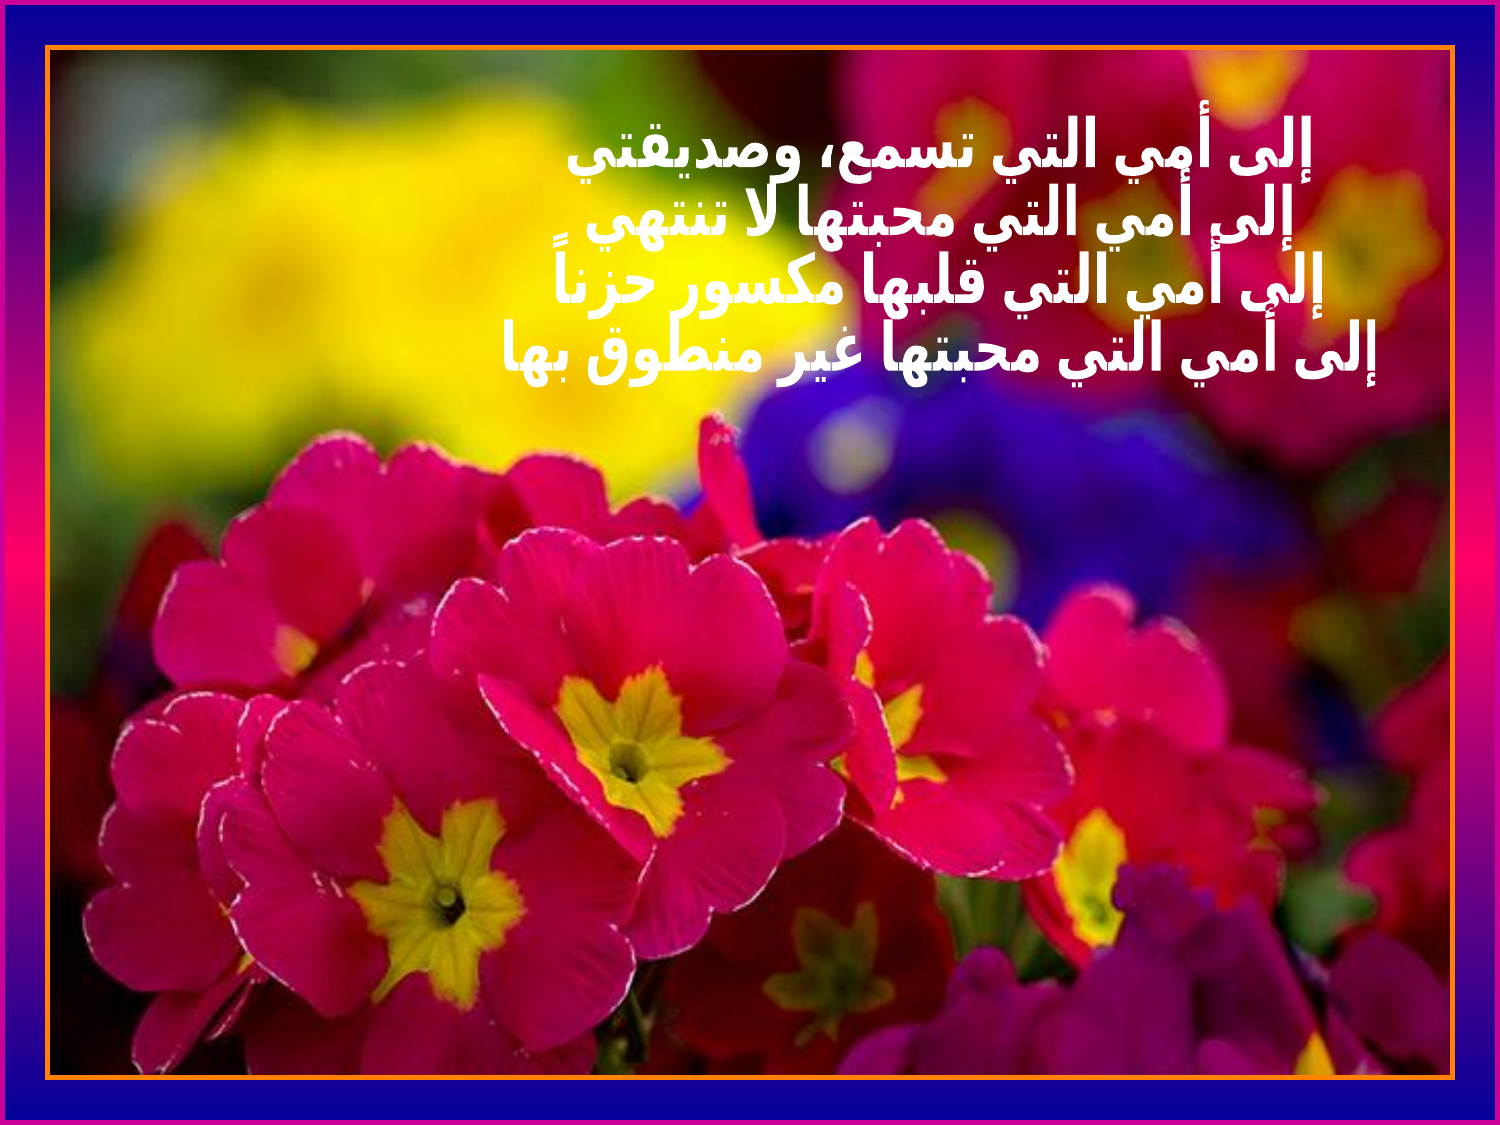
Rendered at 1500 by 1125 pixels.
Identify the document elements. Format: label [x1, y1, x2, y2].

picture [49, 49, 1451, 1076]
text_box [0, 0, 1500, 1125]
